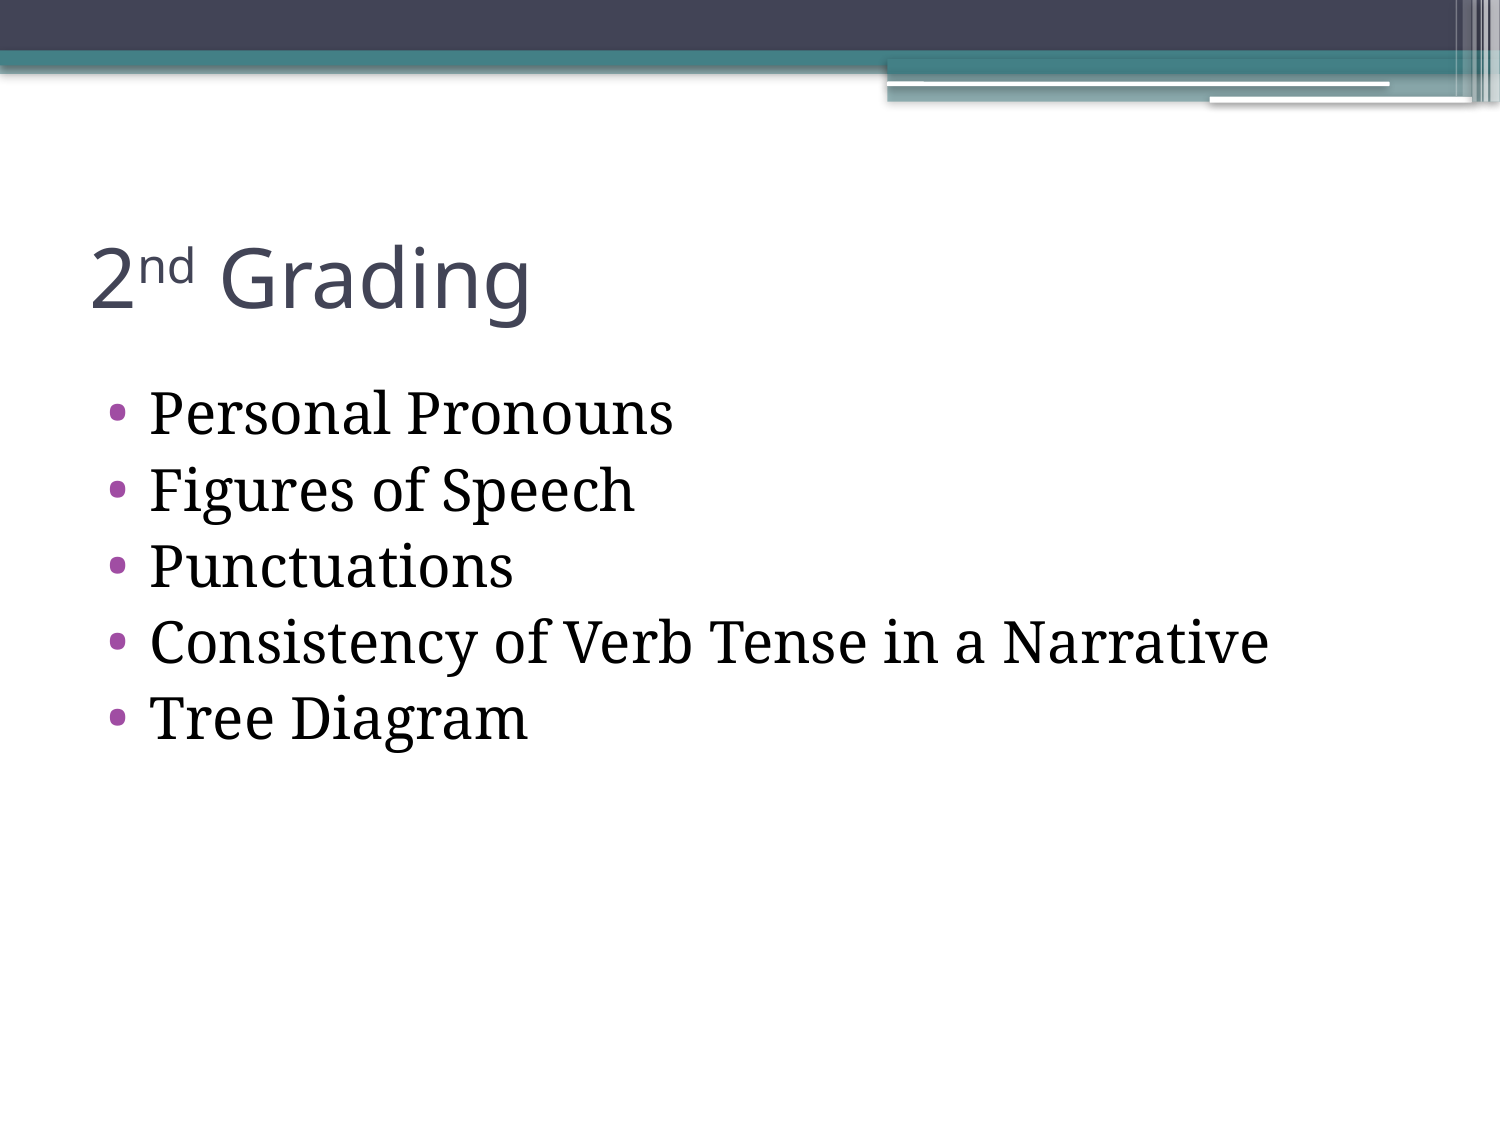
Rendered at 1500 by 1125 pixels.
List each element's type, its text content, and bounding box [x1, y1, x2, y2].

list Personal Pronouns Figures of Speech Punctuations Consistency of Verb Tense in a Narrative Tree Diagram [75, 368, 1425, 1079]
title 2nd Grading [75, 187, 1425, 363]
